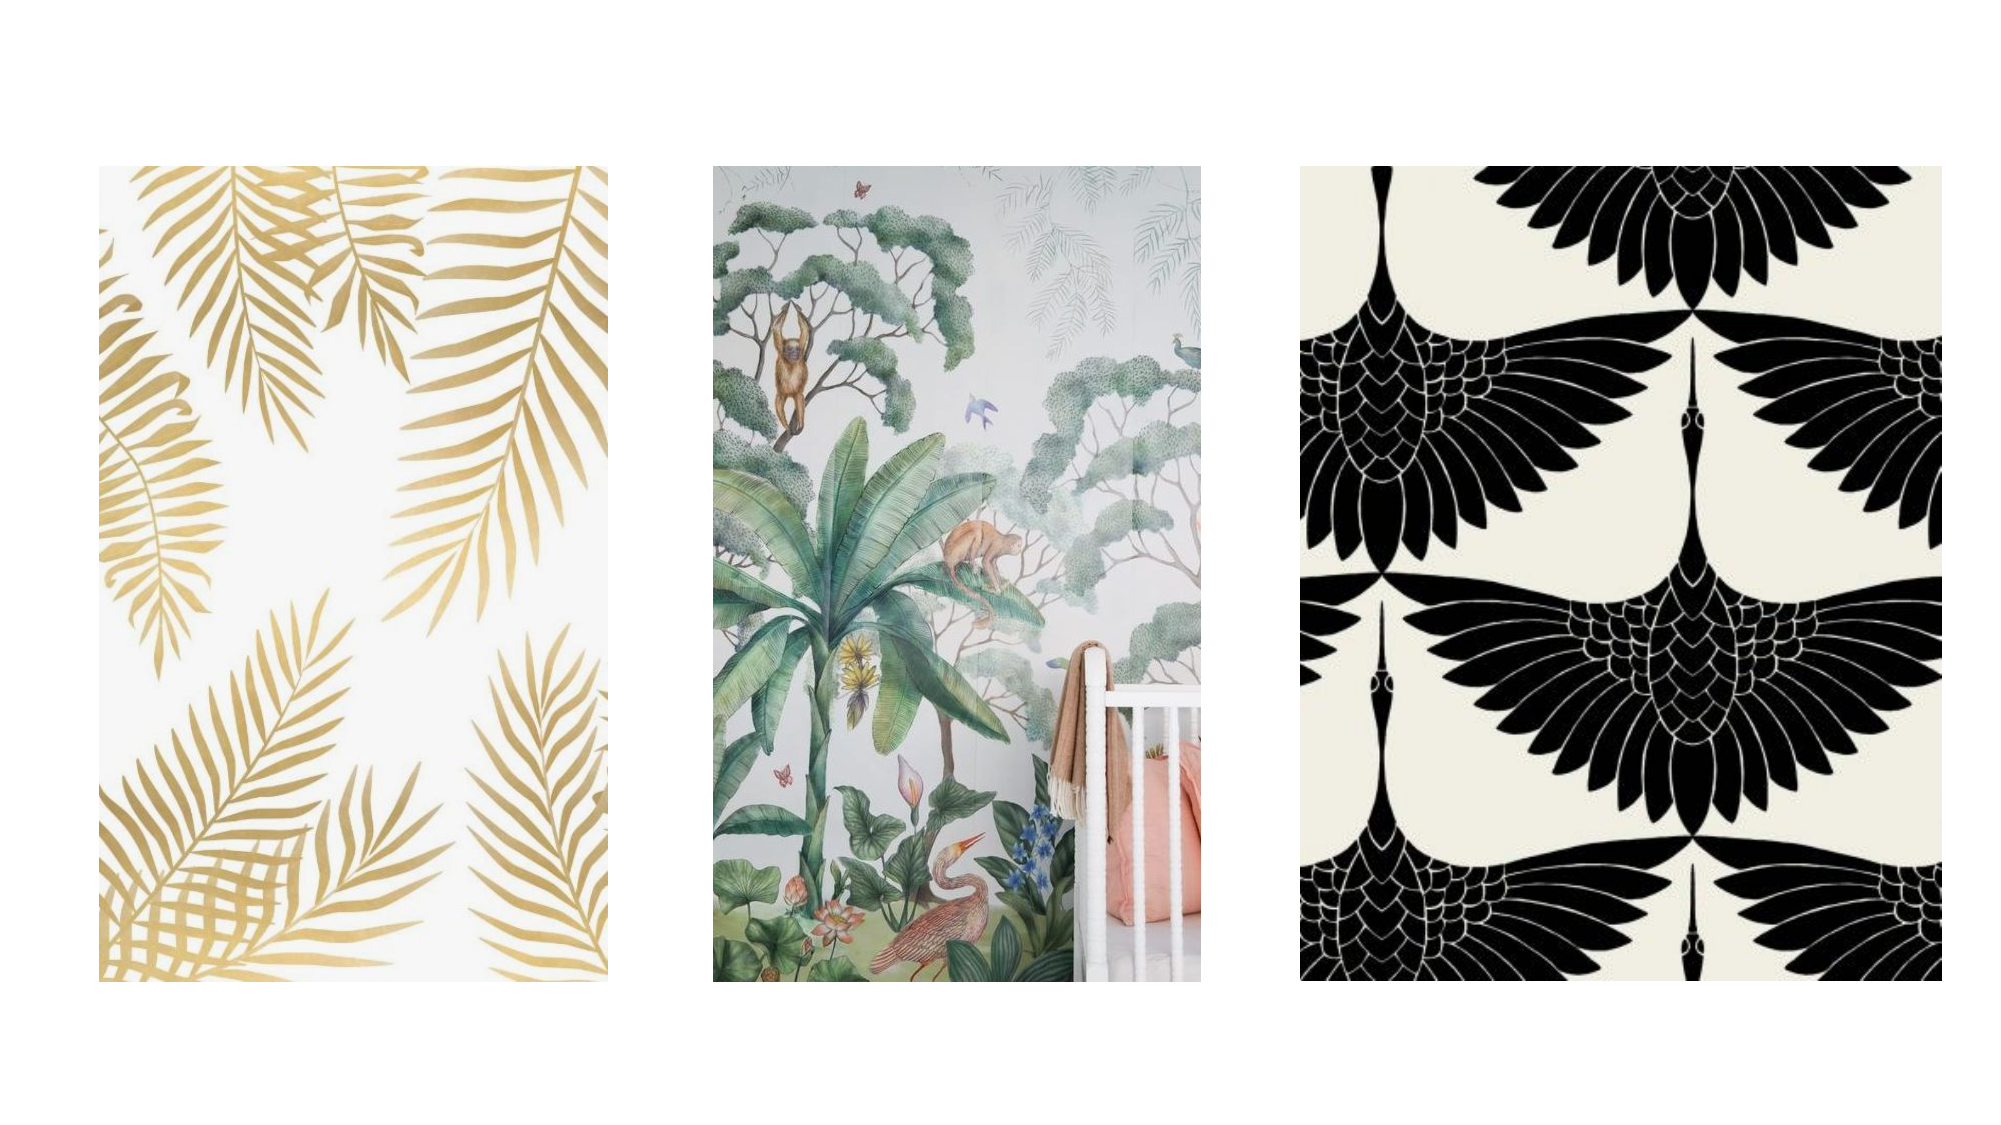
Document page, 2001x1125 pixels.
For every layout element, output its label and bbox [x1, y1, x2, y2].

picture [1300, 166, 1942, 981]
list [99, 166, 608, 982]
picture [713, 166, 1201, 982]
